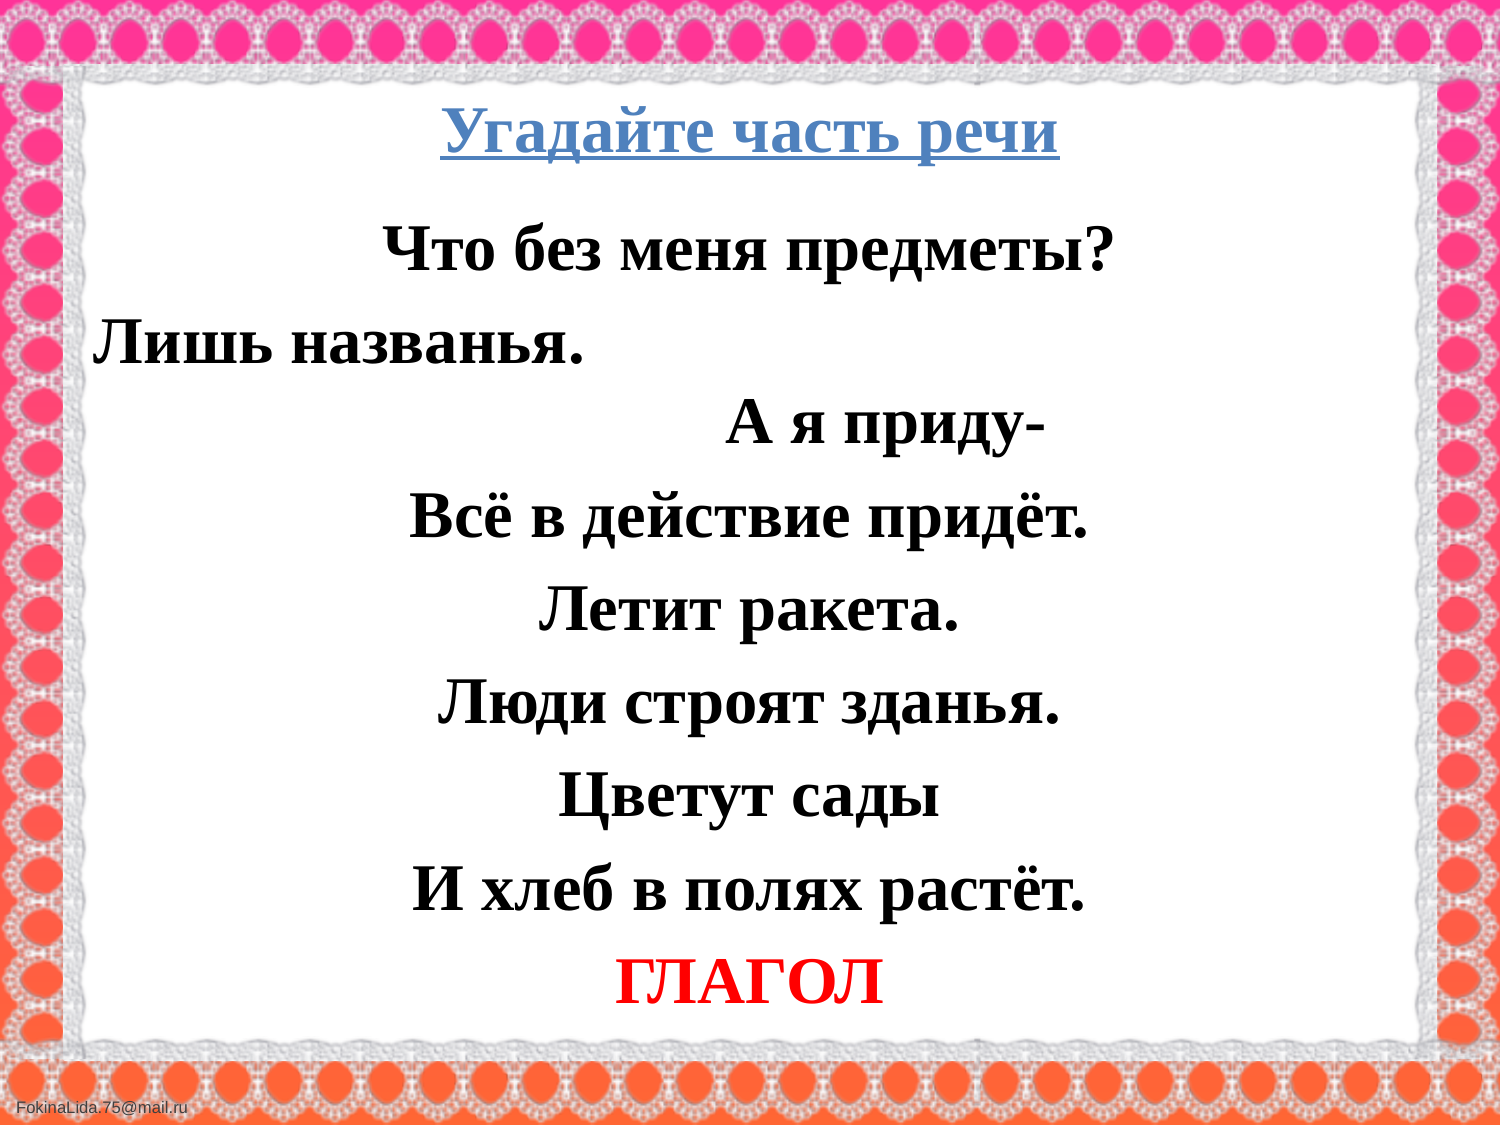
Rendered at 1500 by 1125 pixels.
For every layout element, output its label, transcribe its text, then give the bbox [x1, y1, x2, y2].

picture [0, 0, 1500, 1125]
title Угадайте часть речи [75, 78, 1425, 196]
list Что без меня предметы? Лишь названья. А я приду- Всё в действие придёт. Летит ракета. Люди строят зданья. Цветут сады И хлеб в полях растёт. ГЛАГОЛ [75, 196, 1425, 1024]
